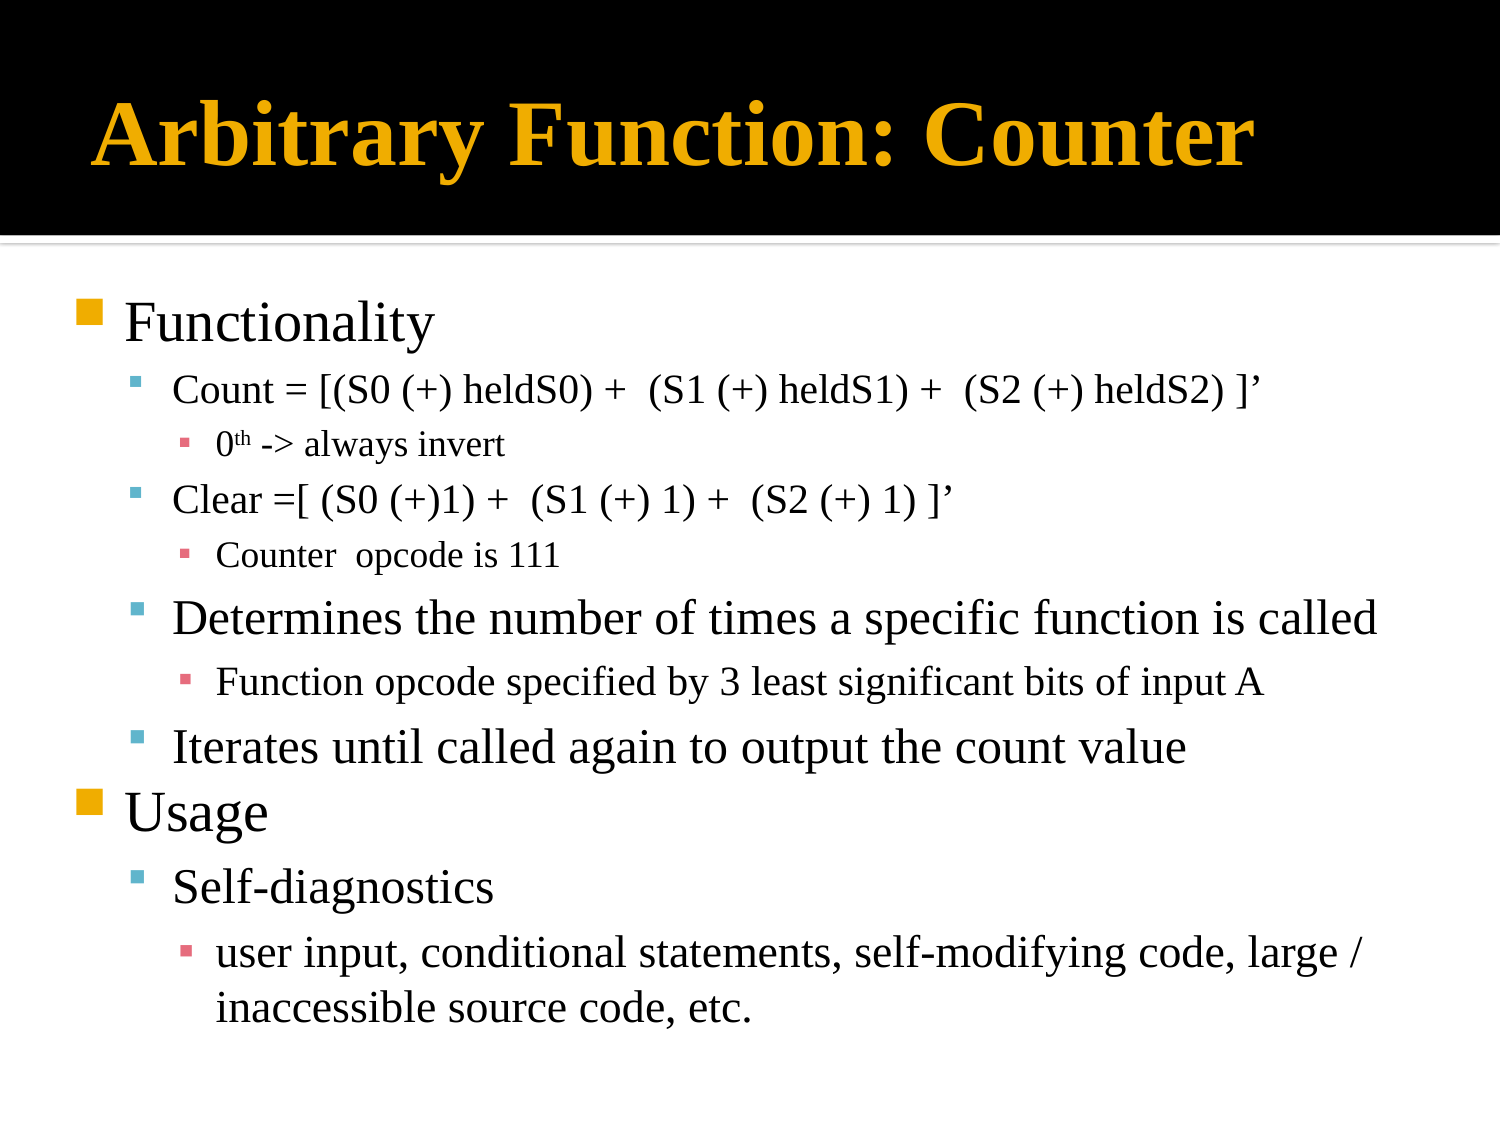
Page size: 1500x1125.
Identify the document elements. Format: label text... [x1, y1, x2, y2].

title Arbitrary Function: Counter [75, 24, 1425, 231]
list Functionality Count = [(S0 (+) heldS0) + (S1 (+) heldS1) + (S2 (+) heldS2) ]’ 0th -> always invert Clear =[ (S0 (+)1) + (S1 (+) 1) + (S2 (+) 1) ]’ Counter opcode is 111 Determines the number of times a specific function is called Function opcode specified by 3 least significant bits of input A Iterates until called again to output the count value Usage Self-diagnostics user input, conditional statements, self-modifying code, large / inaccessible source code, etc. [43, 268, 1460, 1125]
